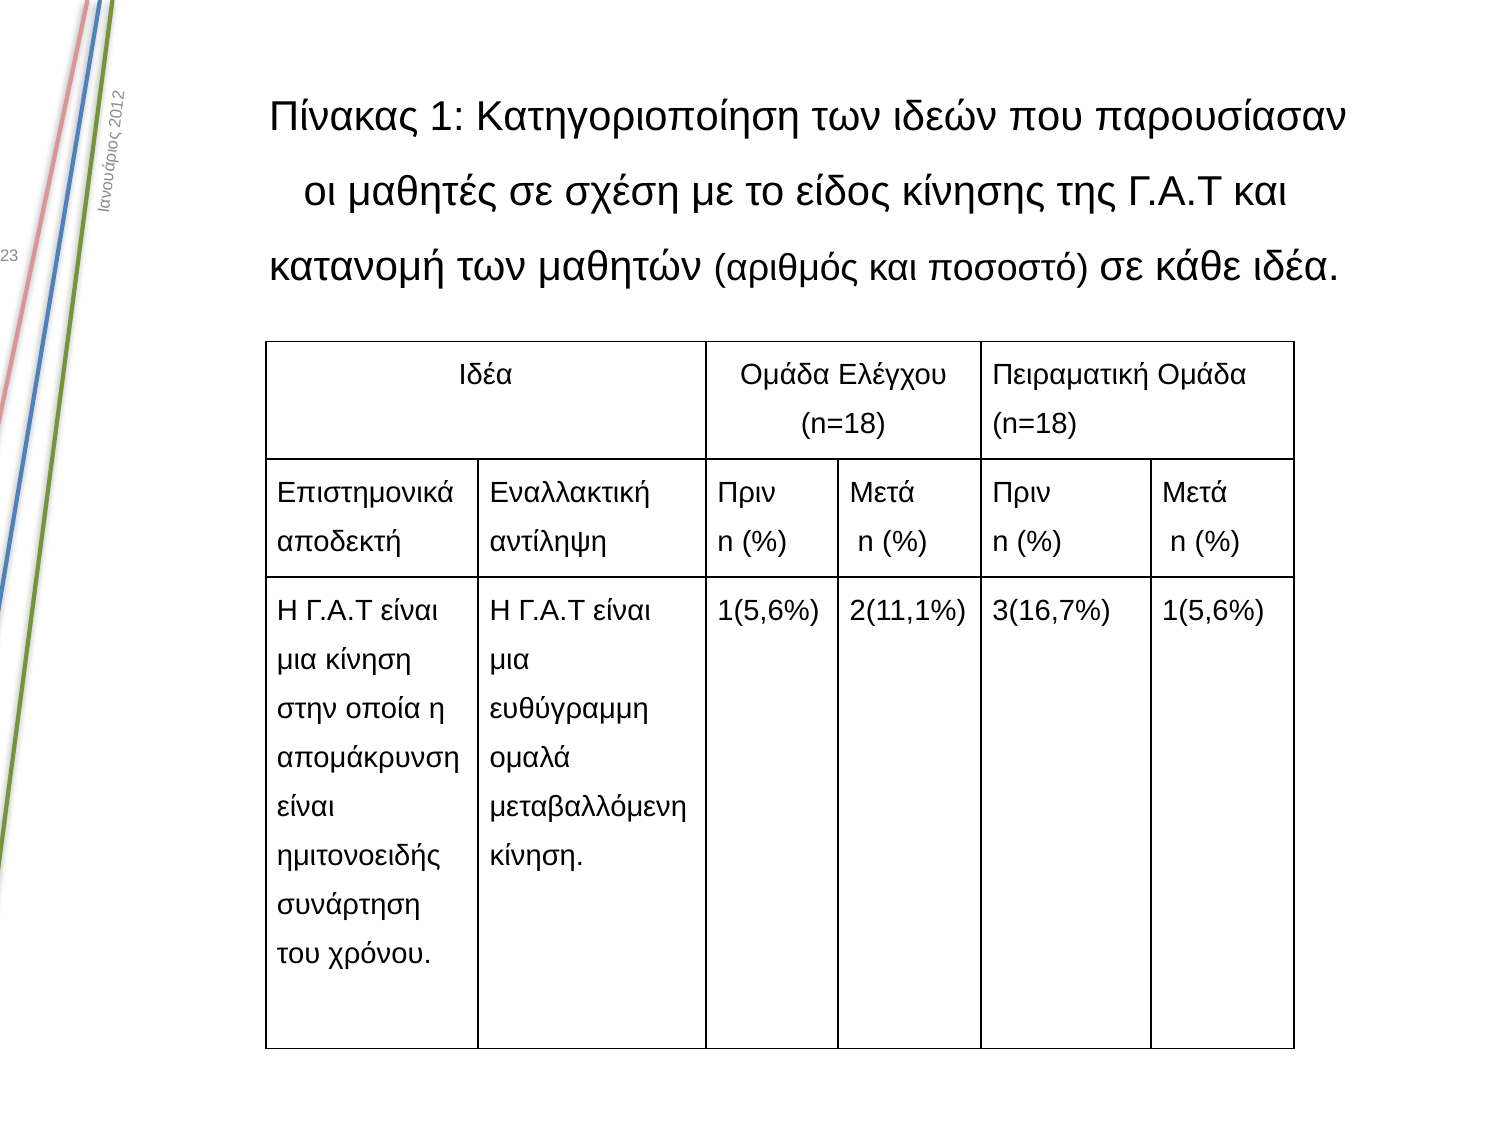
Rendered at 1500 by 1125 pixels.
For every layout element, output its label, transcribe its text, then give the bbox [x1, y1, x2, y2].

title Πίνακας 1: Κατηγοριοποίηση των ιδεών που παρουσίασαν οι μαθητές σε σχέση με το είδος κίνησης της Γ.Α.Τ και κατανομή των μαθητών (αριθμός και ποσοστό) σε κάθε ιδέα. [254, 74, 1500, 262]
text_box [0, 412, 526, 538]
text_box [0, 281, 382, 394]
table_cell 3(16,7%) [982, 578, 1150, 1048]
table_header Ιδέα [267, 342, 705, 458]
table_cell 1(5,6%) [1152, 578, 1293, 1048]
table_header Πειραματική Ομάδα (n=18) [982, 342, 1293, 458]
text_box Ιανουάριος 2012 [75, 0, 160, 185]
table_header Ομάδα Ελέγχου (n=18) [707, 342, 980, 458]
table_cell Εναλλακτική αντίληψη [479, 460, 705, 576]
table_cell Η Γ.Α.Τ είναι μια κίνηση στην οποία η απομάκρυνση είναι ημιτονοειδής συνάρτηση του χρόνου. [267, 578, 477, 1048]
table_cell 2(11,1%) [839, 578, 980, 1048]
table_cell Μετά n (%) [1152, 460, 1293, 576]
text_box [0, 187, 276, 279]
table_cell Επιστημονικά αποδεκτή [267, 547, 477, 576]
table_cell Η Γ.Α.Τ είναι μια ευθύγραμμη ομαλά μεταβαλλόμενη κίνηση. [479, 578, 705, 1048]
table_cell 1(5,6%) [707, 578, 837, 1048]
table_cell Πριν n (%) [707, 460, 837, 576]
table_cell Μετά n (%) [839, 460, 980, 576]
table_cell Πριν n (%) [982, 460, 1150, 576]
